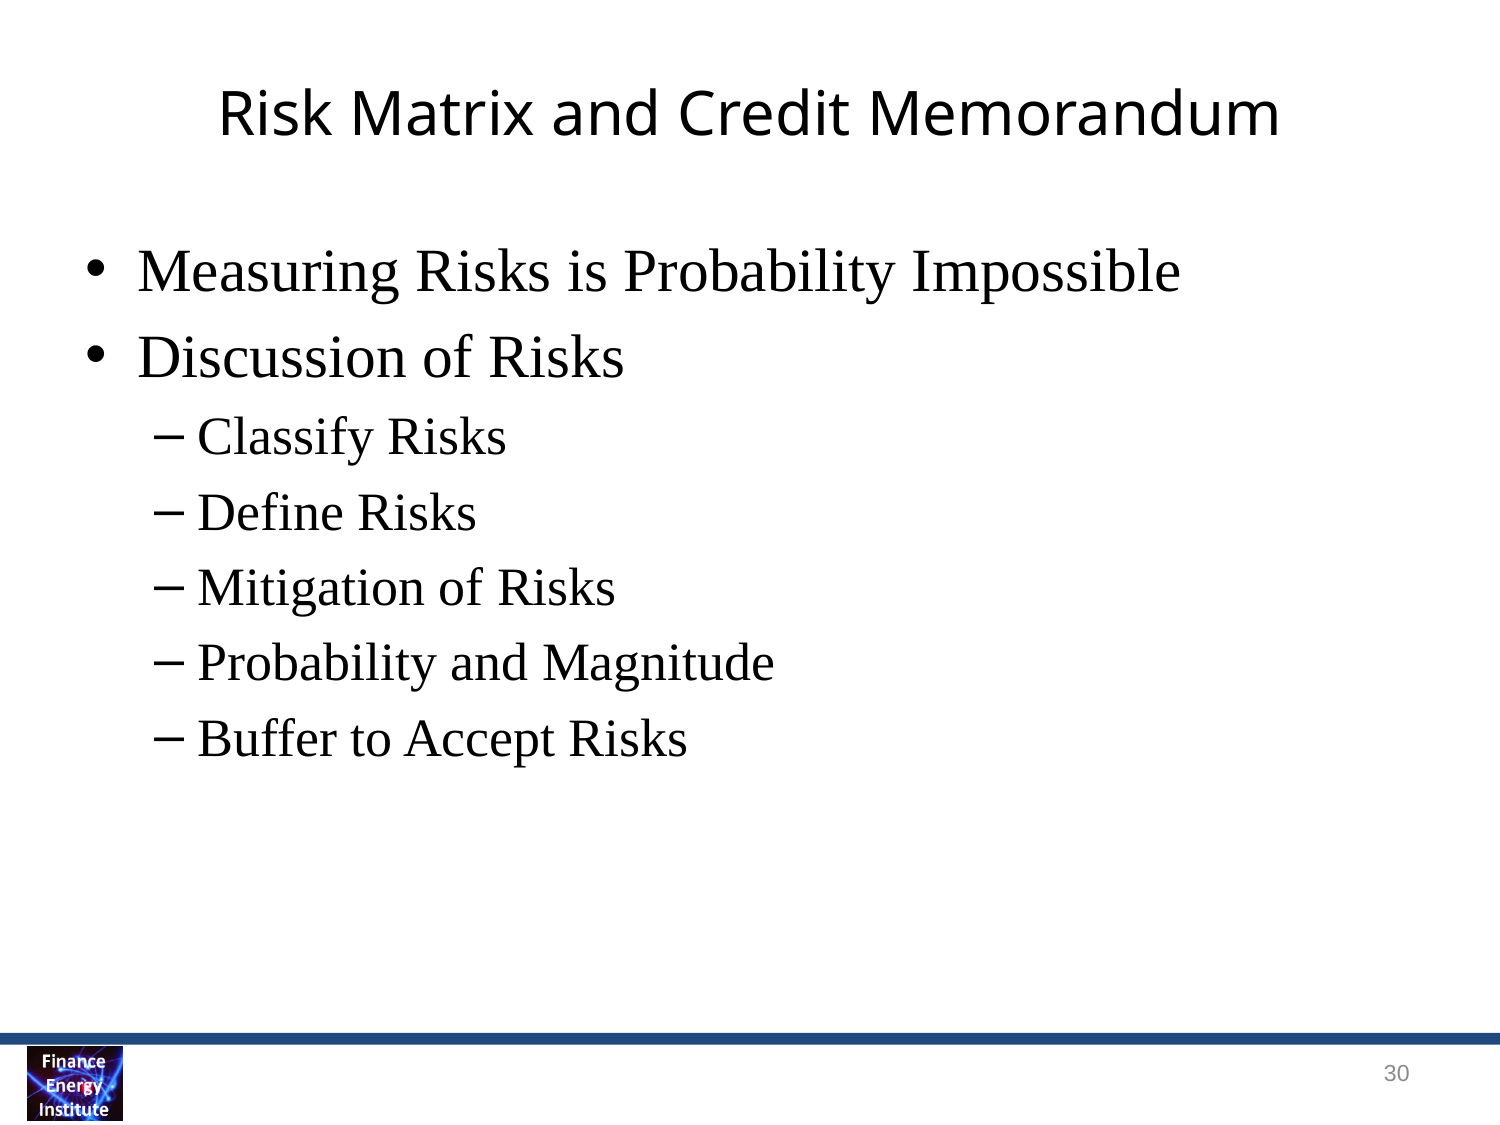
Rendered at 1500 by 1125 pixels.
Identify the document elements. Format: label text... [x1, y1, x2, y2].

title Risk Matrix and Credit Memorandum [70, 56, 1430, 164]
list Measuring Risks is Probability Impossible Discussion of Risks Classify Risks Define Risks Mitigation of Risks Probability and Magnitude Buffer to Accept Risks [70, 222, 1430, 1032]
slide_number 30 [1074, 1042, 1425, 1103]
picture [27, 1046, 123, 1121]
